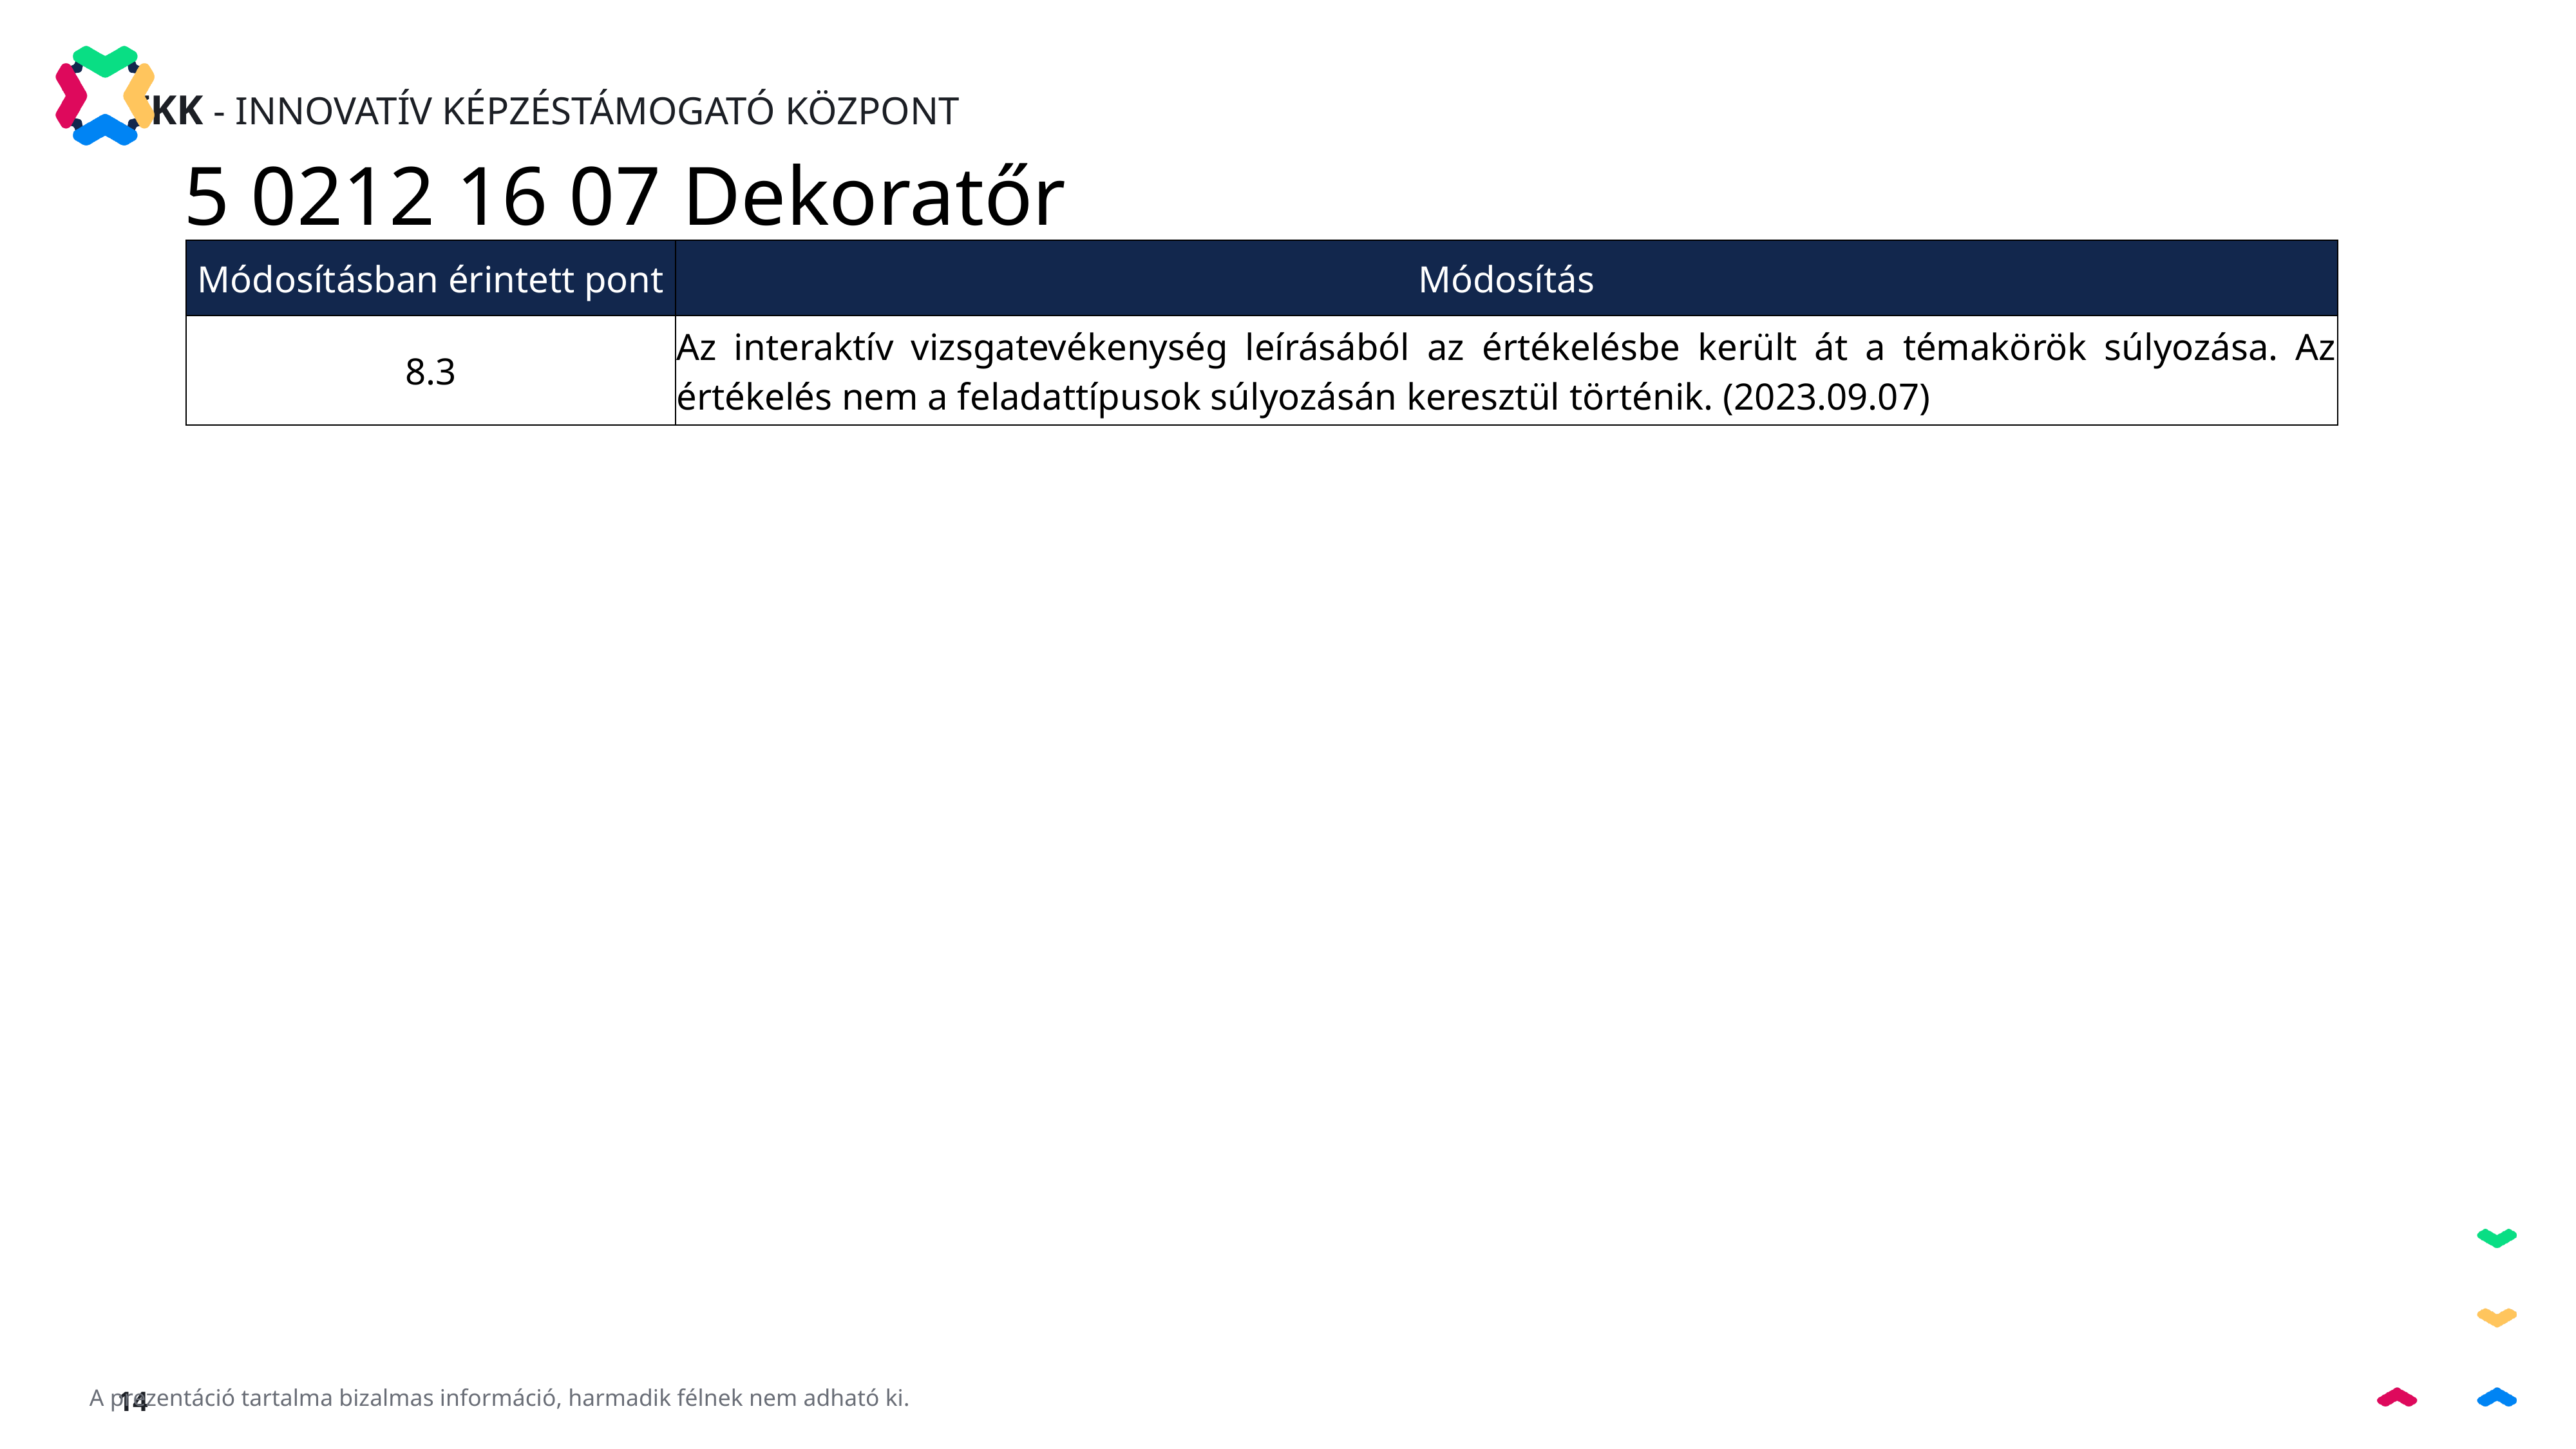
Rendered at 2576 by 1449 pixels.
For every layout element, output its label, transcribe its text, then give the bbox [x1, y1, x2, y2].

list 5 0212 16 07 Dekoratőr [184, 144, 2300, 260]
picture [2377, 1229, 2517, 1406]
table_header Módosítás [676, 241, 2337, 315]
picture [55, 46, 155, 146]
table_cell 8.3 [187, 316, 675, 424]
table_header Módosításban érintett pont [187, 241, 675, 315]
table_cell Az interaktív vizsgatevékenység leírásából az értékelésbe került át a témakörök súlyozása. Az értékelés nem a feladattípusok súlyozásán keresztül történik. (2023.09.07) [676, 316, 2337, 424]
